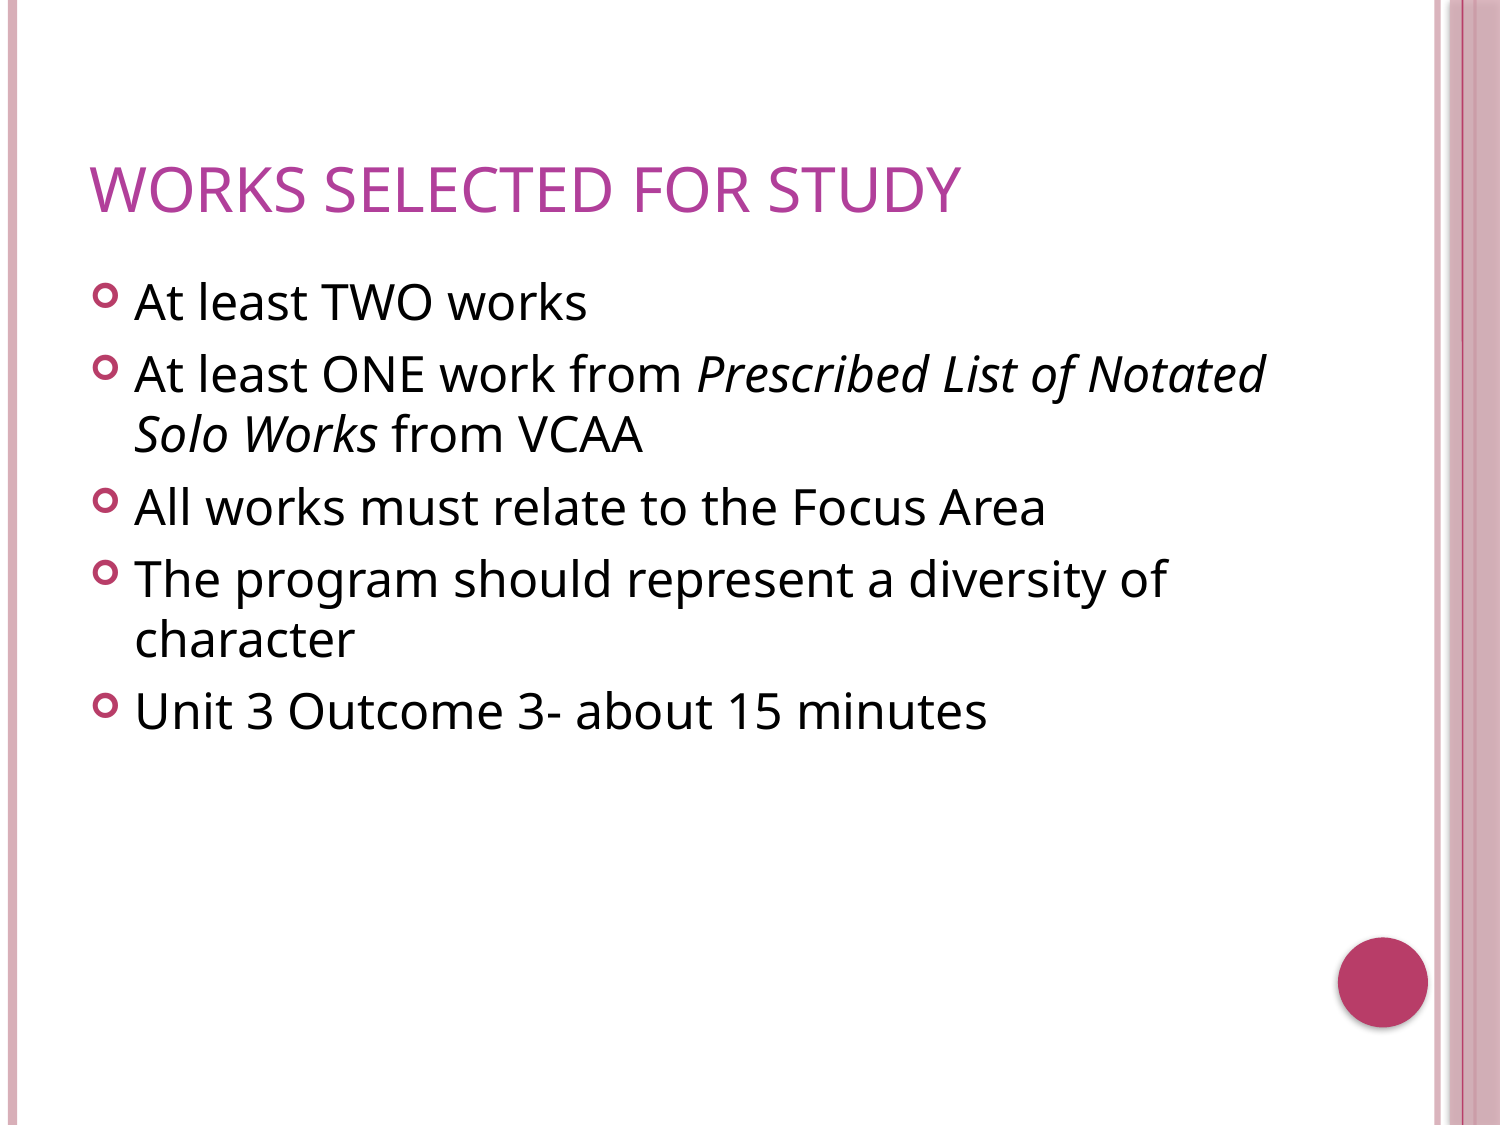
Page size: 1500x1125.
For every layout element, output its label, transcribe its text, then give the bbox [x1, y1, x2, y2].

list At least TWO works At least ONE work from Prescribed List of Notated Solo Works from VCAA All works must relate to the Focus Area The program should represent a diversity of character Unit 3 Outcome 3- about 15 minutes [75, 262, 1300, 1062]
title Works selected for study [75, 45, 1365, 233]
